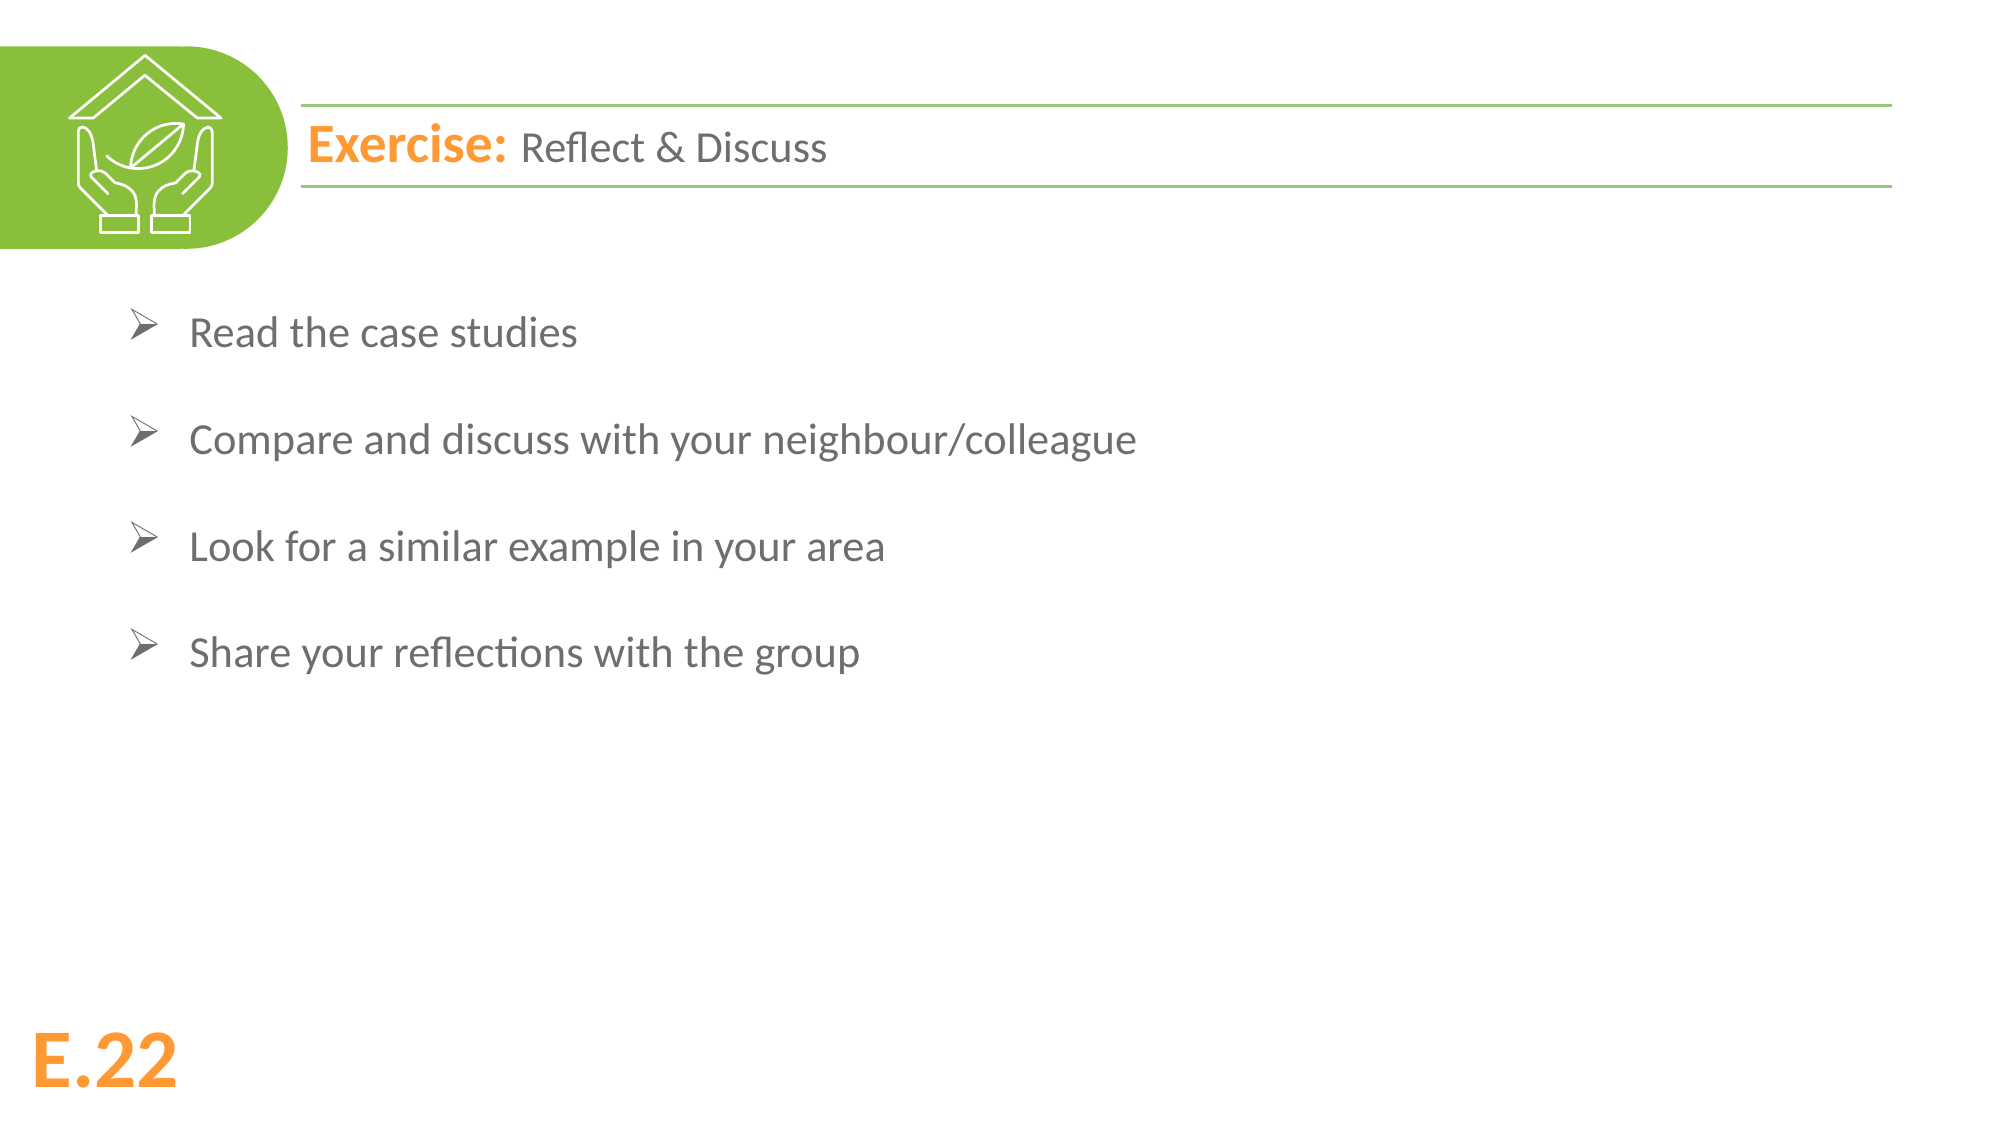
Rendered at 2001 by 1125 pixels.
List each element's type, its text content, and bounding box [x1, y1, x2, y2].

list Read the case studies Compare and discuss with your neighbour/colleague Look for a similar example in your area Share your reflections with the group [106, 283, 1904, 998]
text_box [0, 46, 288, 249]
list Exercise: Reflect & Discuss [287, 77, 1893, 249]
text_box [68, 54, 222, 233]
text_box E.22 [11, 1019, 300, 1125]
